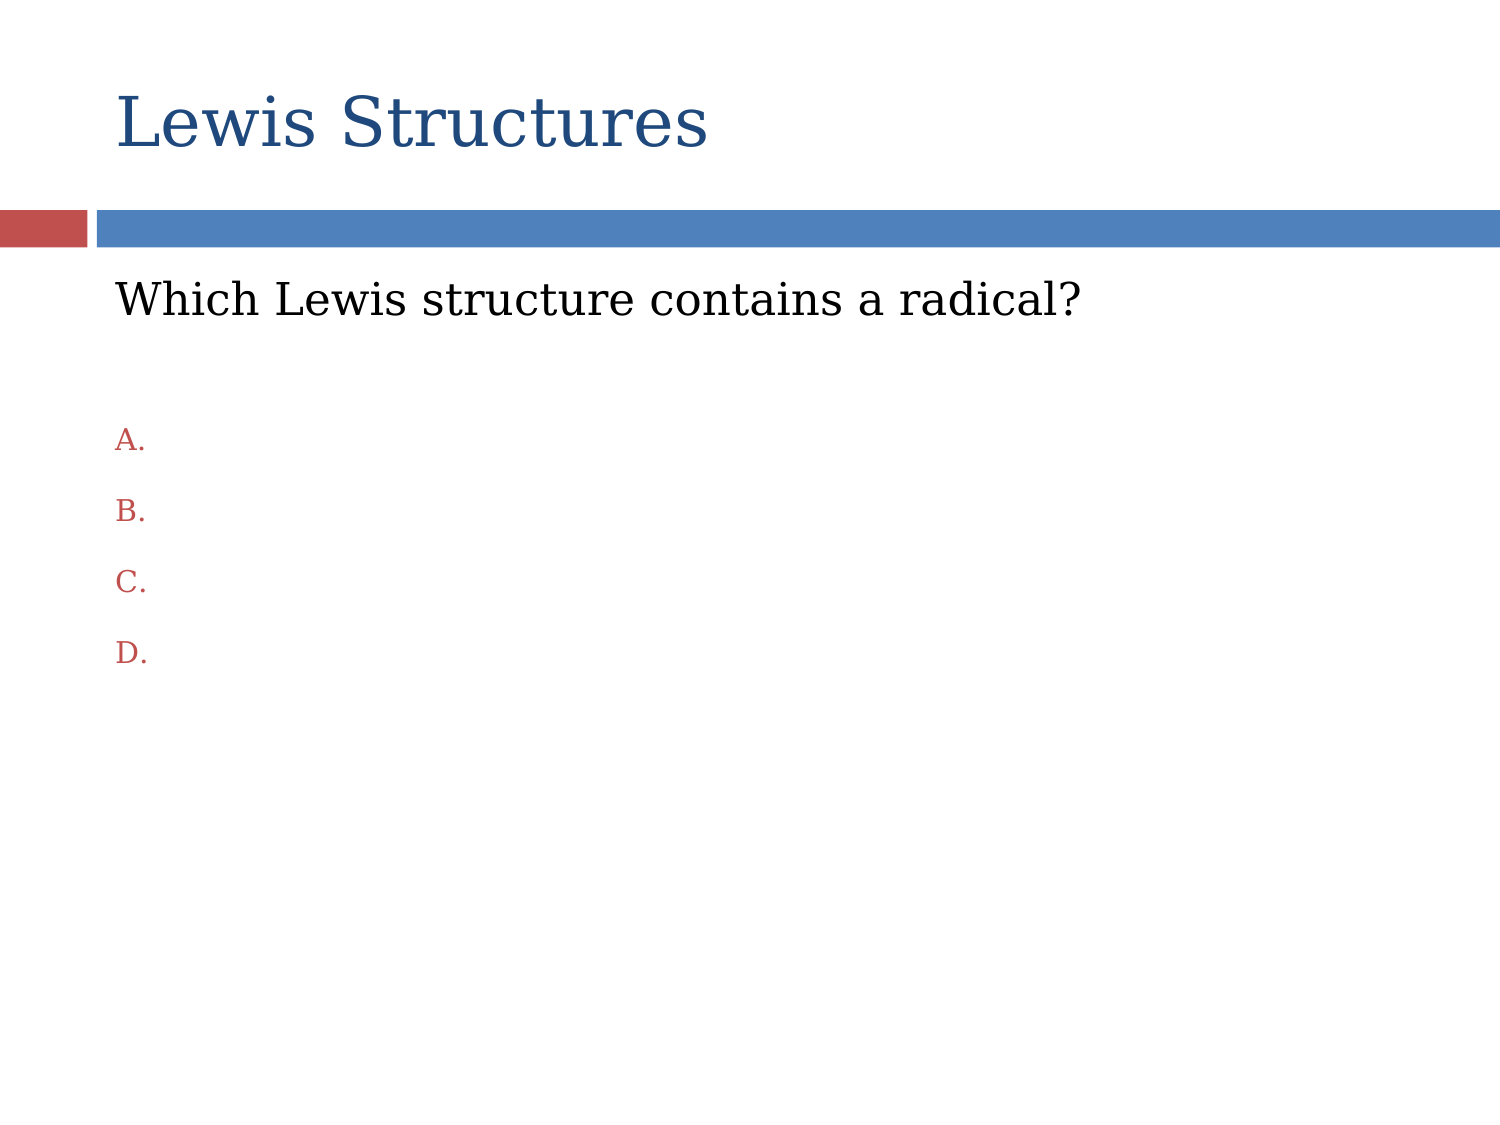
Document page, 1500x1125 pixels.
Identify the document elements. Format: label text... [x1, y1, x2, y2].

title Lewis Structures [100, 37, 1438, 200]
